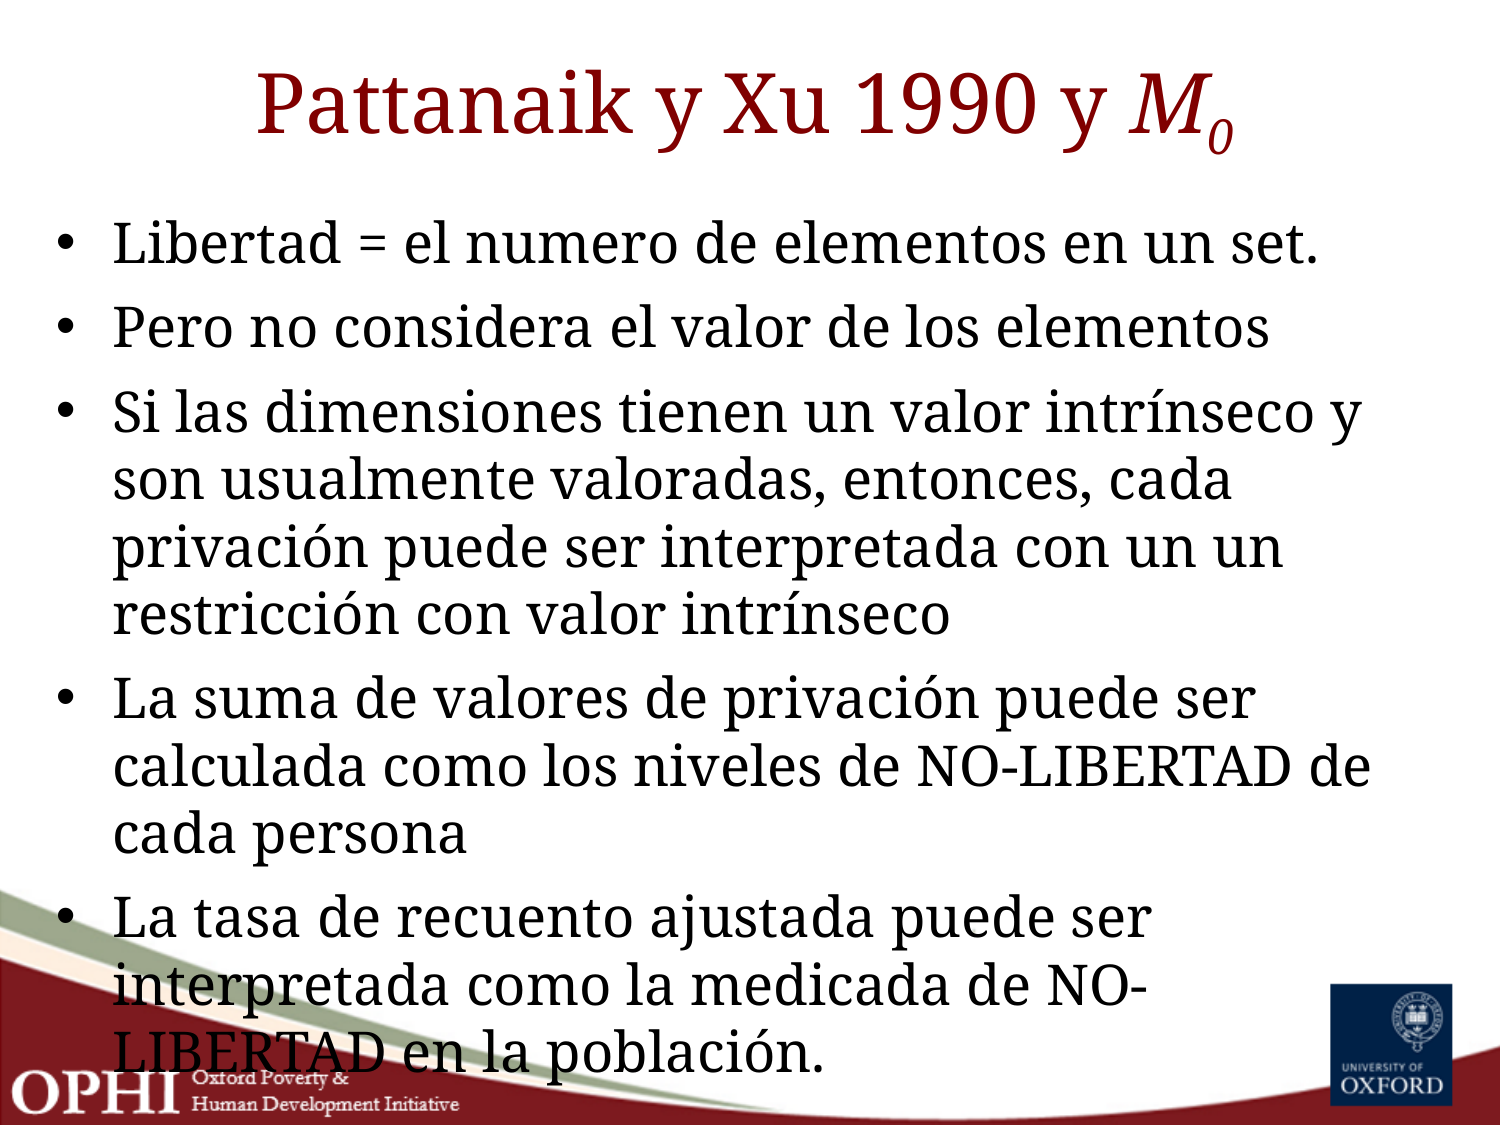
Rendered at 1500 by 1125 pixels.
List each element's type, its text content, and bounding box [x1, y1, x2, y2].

list Libertad = el numero de elementos en un set. Pero no considera el valor de los elementos Si las dimensiones tienen un valor intrínseco y son usualmente valoradas, entonces, cada privación puede ser interpretada con un un restricción con valor intrínseco La suma de valores de privación puede ser calculada como los niveles de NO-LIBERTAD de cada persona La tasa de recuento ajustada puede ser interpretada como la medicada de NO-LIBERTAD en la población. [41, 200, 1412, 1047]
picture [0, 0, 1500, 1125]
title Pattanaik y Xu 1990 y M0 [0, 42, 1495, 192]
